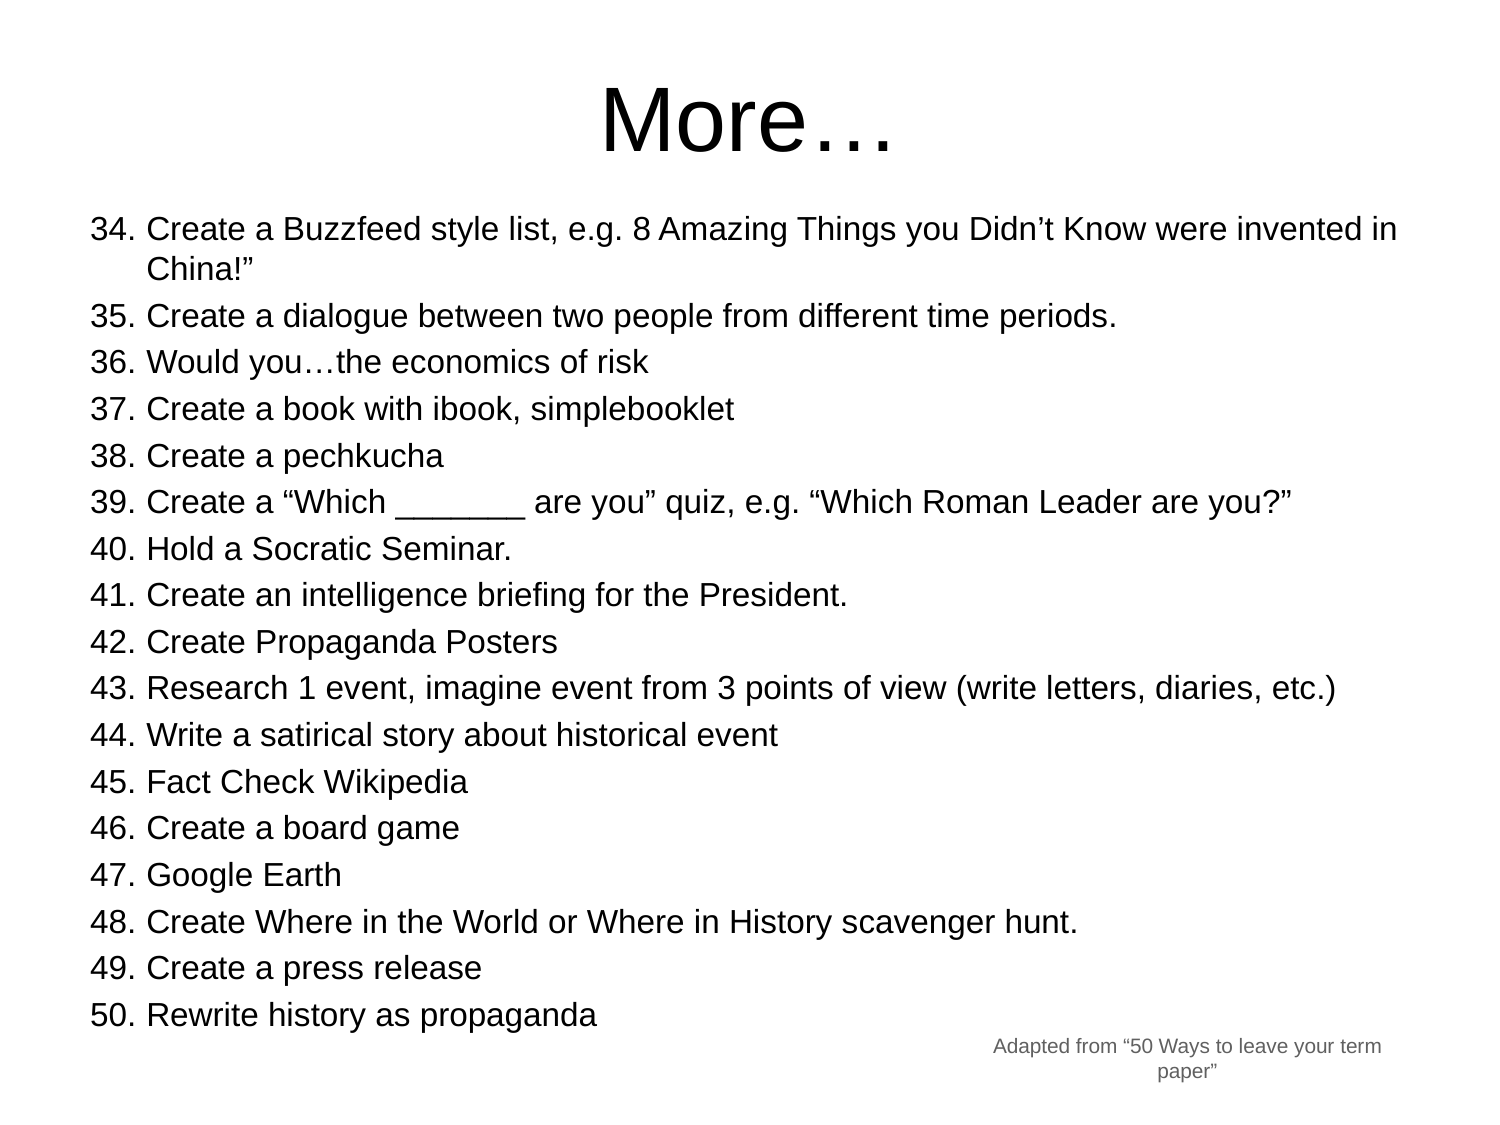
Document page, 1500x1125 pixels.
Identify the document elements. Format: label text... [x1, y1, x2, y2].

list Create a Buzzfeed style list, e.g. 8 Amazing Things you Didn’t Know were invented in China!” Create a dialogue between two people from different time periods. Would you…the economics of risk Create a book with ibook, simplebooklet Create a pechkucha Create a “Which _______ are you” quiz, e.g. “Which Roman Leader are you?” Hold a Socratic Seminar. Create an intelligence briefing for the President. Create Propaganda Posters Research 1 event, imagine event from 3 points of view (write letters, diaries, etc.) Write a satirical story about historical event Fact Check Wikipedia Create a board game Google Earth Create Where in the World or Where in History scavenger hunt. Create a press release Rewrite history as propaganda [75, 200, 1425, 993]
footer Adapted from “50 Ways to leave your term paper” [949, 1024, 1426, 1104]
title More… [75, 37, 1425, 193]
